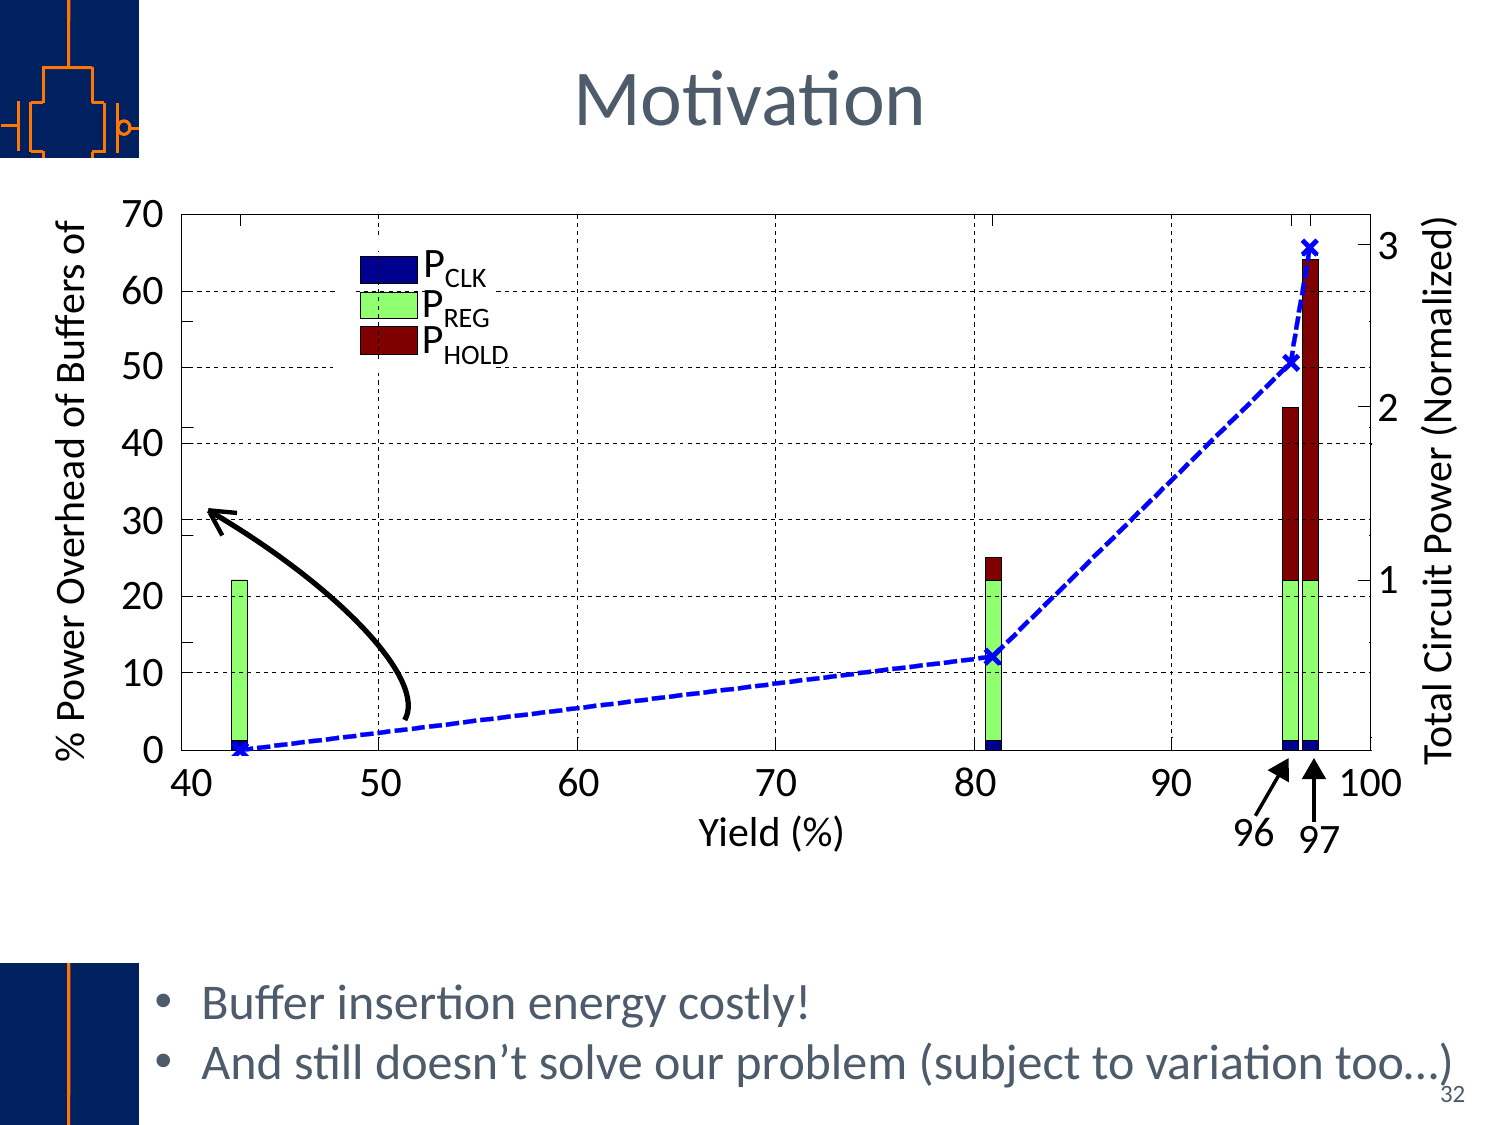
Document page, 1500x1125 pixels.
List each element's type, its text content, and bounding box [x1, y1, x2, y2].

slide_number 32 [1425, 1062, 1488, 1123]
text_box [0, 973, 1500, 1125]
text_box Motivation [0, 38, 1500, 149]
text_box Buffer insertion energy costly! And still doesn’t solve our problem (subject to variation too…) [139, 973, 1500, 1098]
picture [0, 157, 1500, 963]
